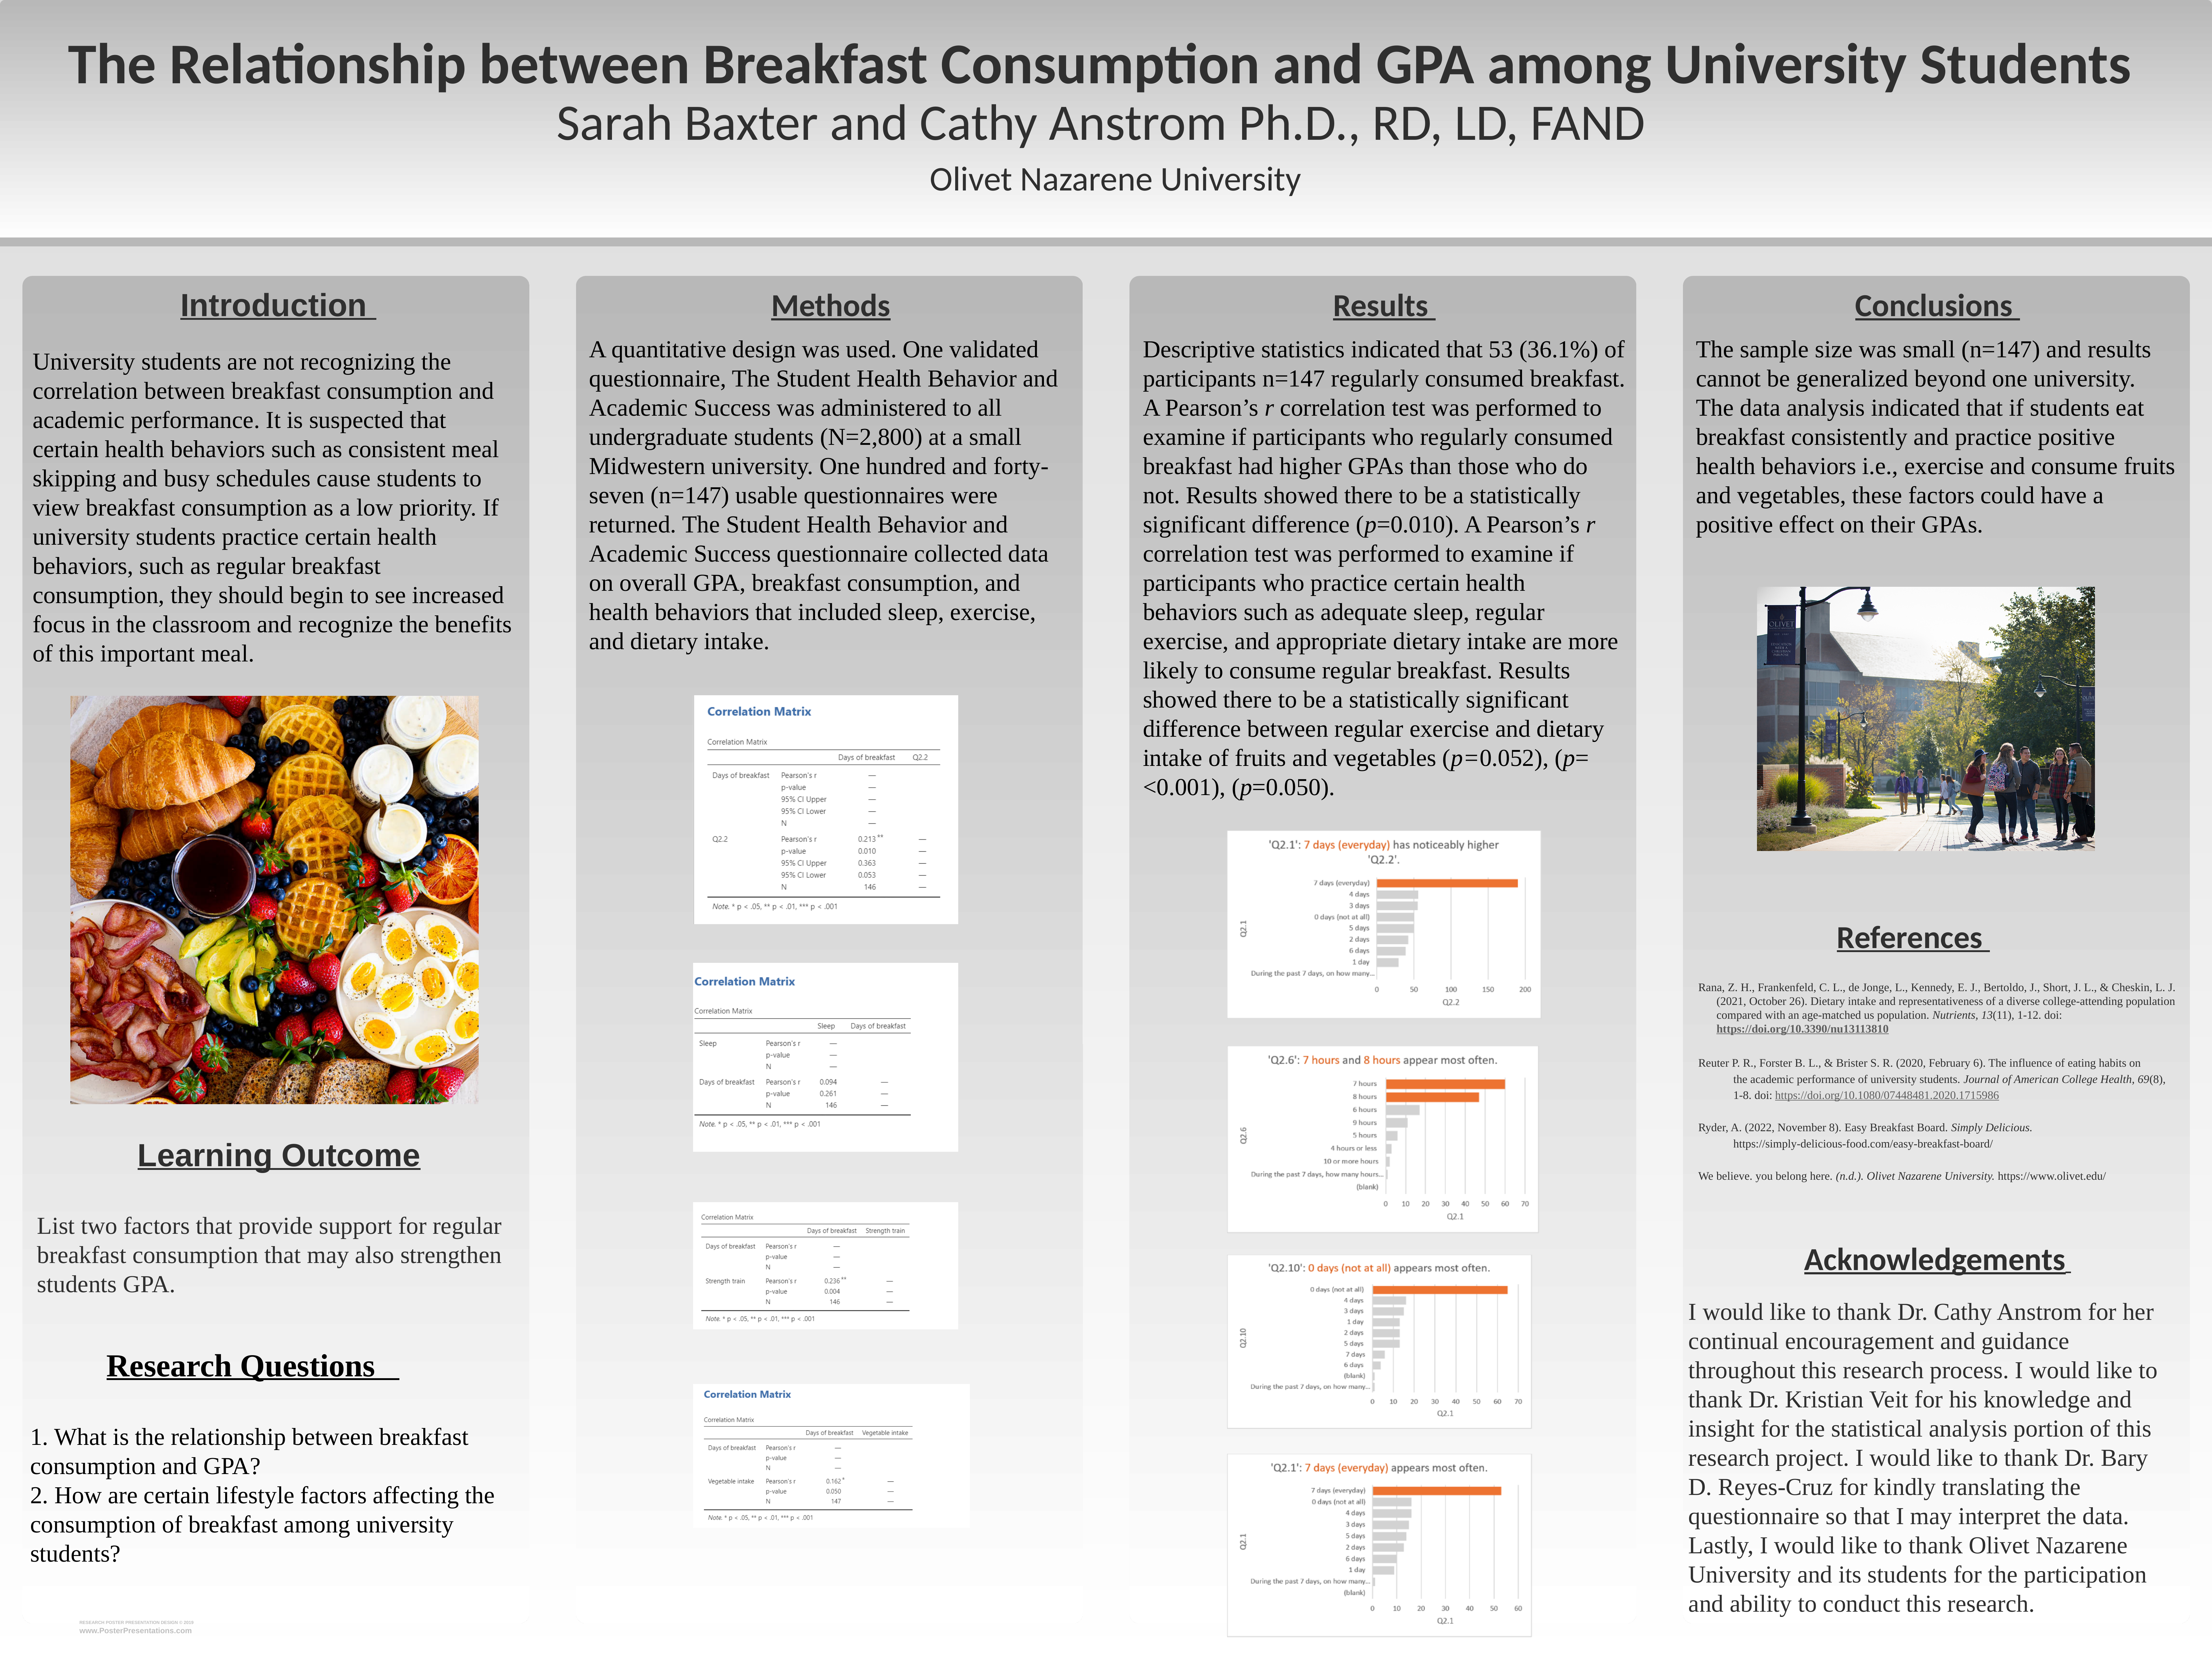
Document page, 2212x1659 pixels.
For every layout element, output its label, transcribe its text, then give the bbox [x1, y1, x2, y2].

picture [693, 1384, 970, 1528]
list Introduction [25, 280, 532, 328]
picture [1757, 587, 2095, 851]
list Sarah Baxter and Cathy Anstrom Ph.D., RD, LD, FAND [300, 98, 1914, 153]
list Olivet Nazarene University [313, 154, 1926, 200]
list University students are not recognizing the correlation between breakfast consumption and academic performance. It is suspected that certain health behaviors such as consistent meal skipping and busy schedules cause students to view breakfast consumption as a low priority. If university students practice certain health behaviors, such as regular breakfast consumption, they should begin to see increased focus in the classroom and recognize the benefits of this important meal. [21, 334, 528, 810]
picture [1227, 1046, 1539, 1233]
list The Relationship between Breakfast Consumption and GPA among University Students [23, 23, 2191, 98]
list Descriptive statistics indicated that 53 (36.1%) of participants n=147 regularly consumed breakfast. A Pearson’s r correlation test was performed to examine if participants who regularly consumed breakfast had higher GPAs than those who do not. Results showed there to be a statistically significant difference (p=0.010). A Pearson’s r correlation test was performed to examine if participants who practice certain health behaviors such as adequate sleep, regular exercise, and appropriate dietary intake are more likely to consume regular breakfast. Results showed there to be a statistically significant difference between regular exercise and dietary intake of fruits and vegetables (p=0.052), (p= <0.001), (p=0.050). [1131, 328, 1638, 809]
picture [693, 695, 958, 924]
list List two factors that provide support for regular breakfast consumption that may also strengthen students GPA. [25, 1198, 533, 1332]
list Rana, Z. H., Frankenfeld, C. L., de Jonge, L., Kennedy, E. J., Bertoldo, J., Short, J. L., & Cheskin, L. J. (2021, October 26). Dietary intake and representativeness of a diverse college-attending population compared with an age-matched us population. Nutrients, 13(11), 1-12. doi: https://doi.org/10.3390/nu13113810 Reuter P. R., Forster B. L., & Brister S. R. (2020, February 6). The influence of eating habits on the academic performance of university students. Journal of American College Health, 69(8), 1-8. doi: https://doi.org/10.1080/07448481.2020.1715986 Ryder, A. (2022, November 8). Easy Breakfast Board. Simply Delicious. https://simply-delicious-food.com/easy-breakfast-board/ We believe. you belong here. (n.d.). Olivet Nazarene University. https://www.olivet.edu/ [1687, 951, 2188, 1233]
picture [1227, 830, 1542, 1019]
list Results [1131, 280, 1638, 328]
list Learning Outcome [26, 1130, 532, 1178]
list Acknowledgements [1684, 1233, 2191, 1282]
list I would like to thank Dr. Cathy Anstrom for her continual encouragement and guidance throughout this research process. I would like to thank Dr. Kristian Veit for his knowledge and insight for the statistical analysis portion of this research project. I would like to thank Dr. Bary D. Reyes-Cruz for kindly translating the questionnaire so that I may interpret the data. Lastly, I would like to thank Olivet Nazarene University and its students for the participation and ability to conduct this research. [1677, 1284, 2184, 1632]
list The sample size was small (n=147) and results cannot be generalized beyond one university. The data analysis indicated that if students eat breakfast consistently and practice positive health behaviors i.e., exercise and consume fruits and vegetables, these factors could have a positive effect on their GPAs. [1684, 321, 2191, 574]
text_box 1. What is the relationship between breakfast consumption and GPA? 2. How are certain lifestyle factors affecting the consumption of breakfast among university students? [25, 1418, 532, 1569]
list Methods [577, 280, 1084, 328]
picture [1227, 1255, 1533, 1429]
list A quantitative design was used. One validated questionnaire, The Student Health Behavior and Academic Success was administered to all undergraduate students (N=2,800) at a small Midwestern university. One hundred and forty-seven (n=147) usable questionnaires were returned. The Student Health Behavior and Academic Success questionnaire collected data on overall GPA, breakfast consumption, and health behaviors that included sleep, exercise, and dietary intake. [577, 328, 1084, 757]
list Conclusions [1684, 280, 2191, 321]
picture [693, 1202, 958, 1330]
picture [1227, 1454, 1533, 1637]
picture [70, 696, 479, 1104]
picture [693, 963, 958, 1152]
text_box Research Questions [0, 1342, 506, 1385]
list References [1660, 911, 2167, 960]
